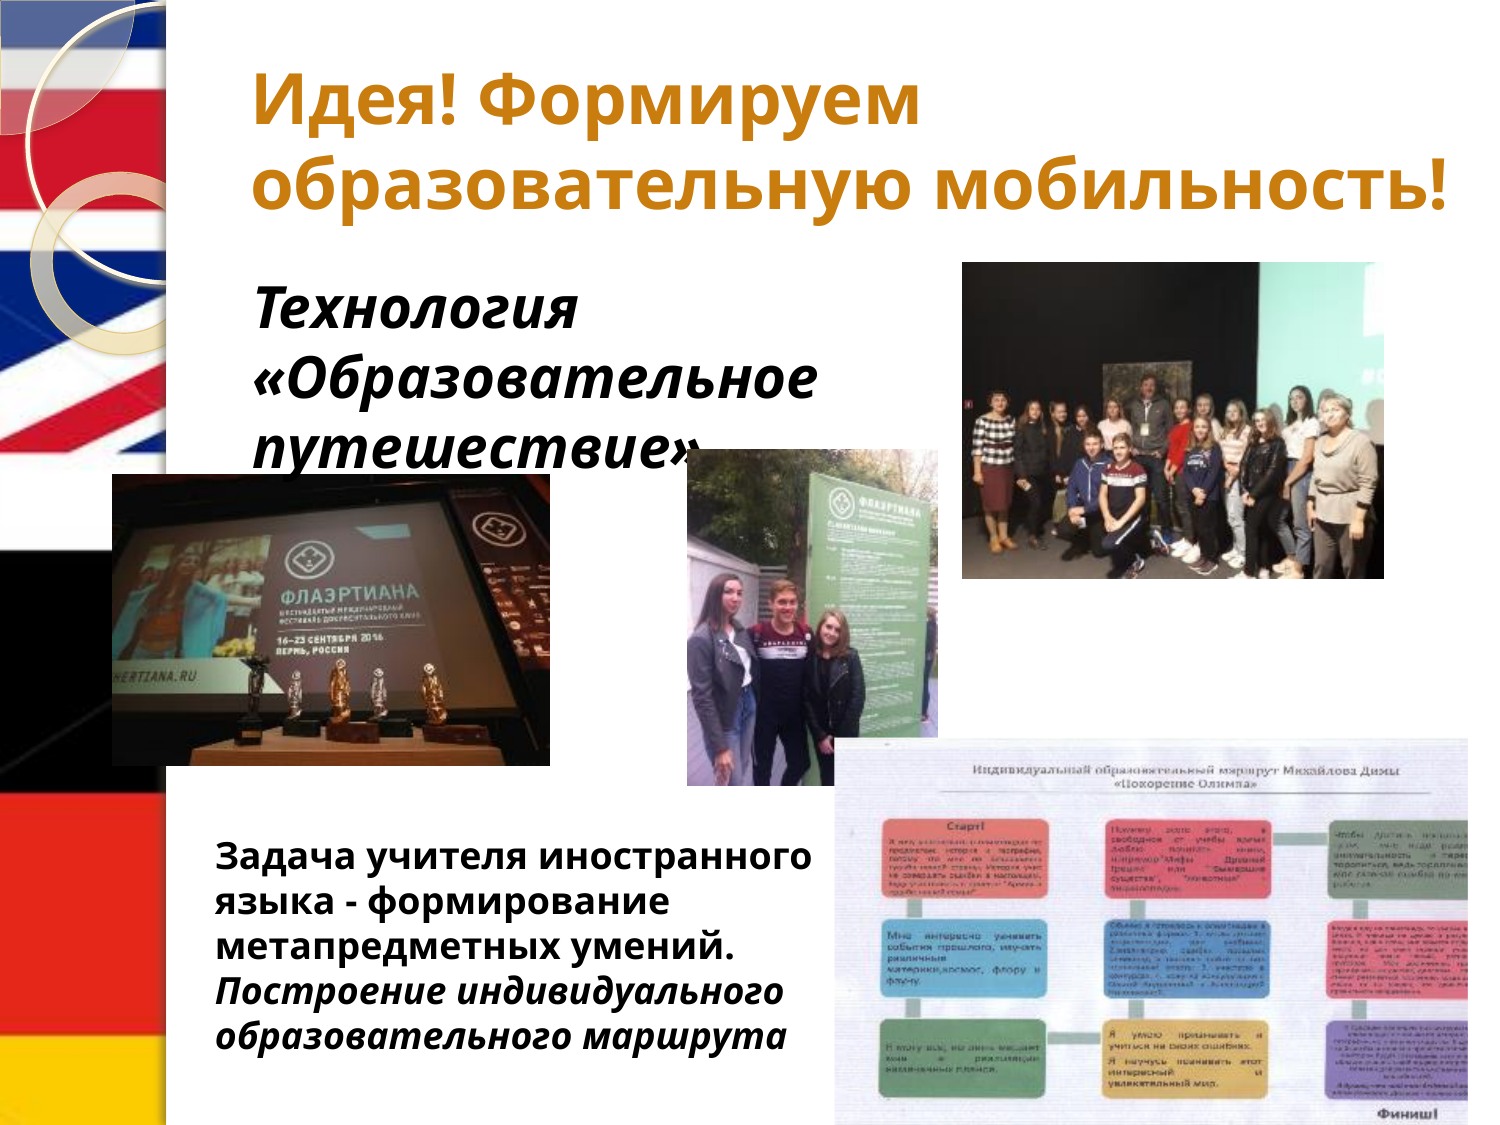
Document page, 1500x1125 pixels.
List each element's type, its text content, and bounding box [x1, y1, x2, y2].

picture [687, 449, 1467, 1125]
picture [53, 241, 159, 332]
picture [0, 134, 550, 1125]
text_box Технология «Образовательное путешествие» [237, 262, 850, 488]
text_box Задача учителя иностранного языка - формирование метапредметных умений. Построение индивидуального образовательного маршрута [199, 824, 834, 1065]
picture [136, 0, 162, 4]
picture [33, 13, 159, 207]
picture [62, 195, 159, 280]
picture [962, 262, 1384, 579]
title Идея! Формируем образовательную мобильность! [235, 45, 1466, 233]
